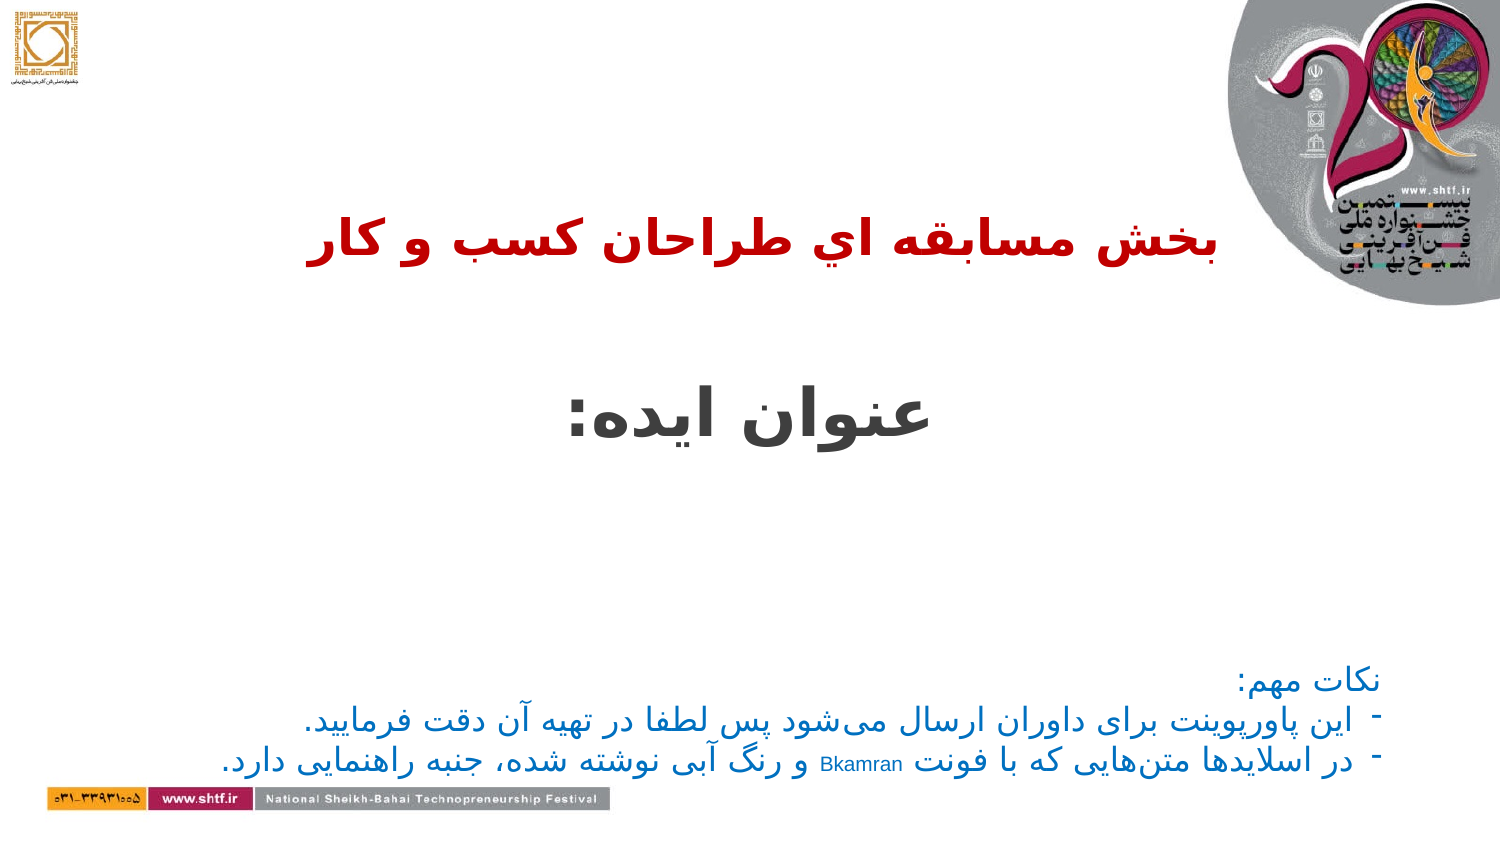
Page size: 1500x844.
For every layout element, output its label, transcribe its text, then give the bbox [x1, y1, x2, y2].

picture [0, 0, 1500, 375]
picture [0, 607, 1500, 844]
text_box عنوان ايده: [0, 375, 1500, 607]
title بخش مسابقه اي طراحان کسب و کار [166, 143, 1363, 375]
text_box نکات مهم: این پاورپوینت برای داوران ارسال می‌شود پس لطفا در تهیه آن دقت فرمایید. در اسلایدها متن‌هایی که با فونت Bkamran و رنگ آبی نوشته شده‌، جنبه راهنمایی دارد. [103, 651, 1397, 786]
